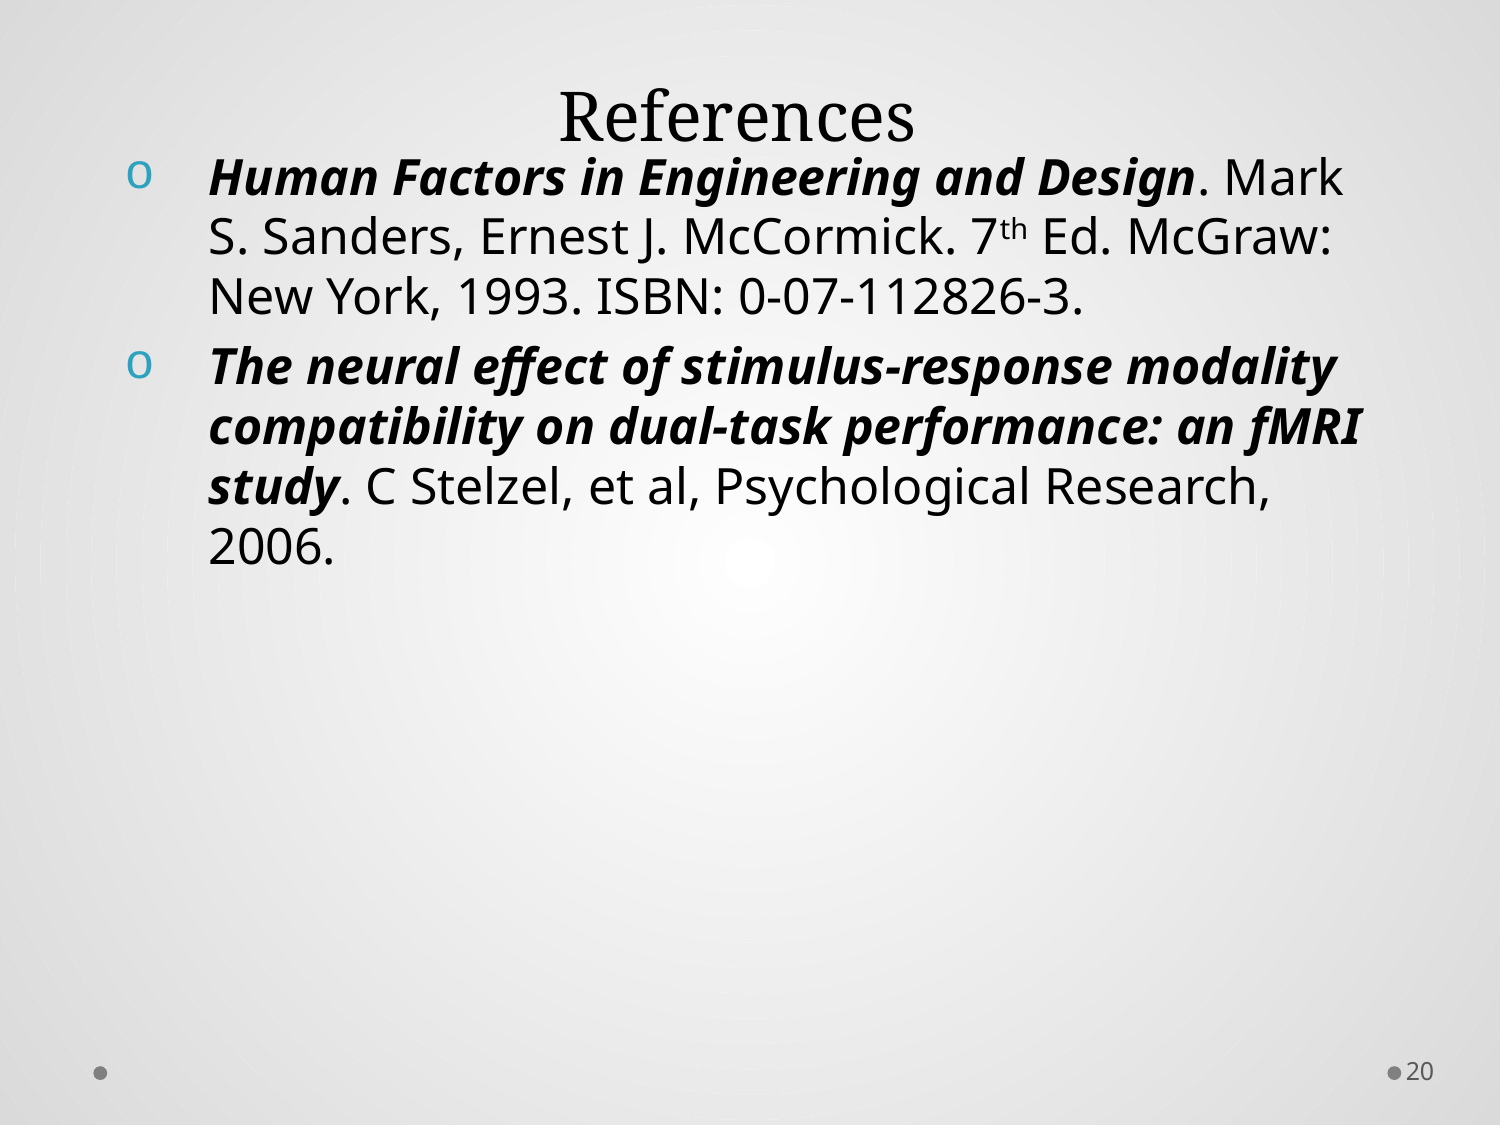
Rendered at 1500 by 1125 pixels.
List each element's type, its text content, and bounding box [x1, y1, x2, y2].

slide_number 20 [1401, 1042, 1494, 1103]
title References [62, 62, 1413, 163]
list Human Factors in Engineering and Design. Mark S. Sanders, Ernest J. McCormick. 7th Ed. McGraw: New York, 1993. ISBN: 0-07-112826-3. The neural effect of stimulus-response modality compatibility on dual-task performance: an fMRI study. C Stelzel, et al, Psychological Research, 2006. [50, 137, 1400, 1113]
